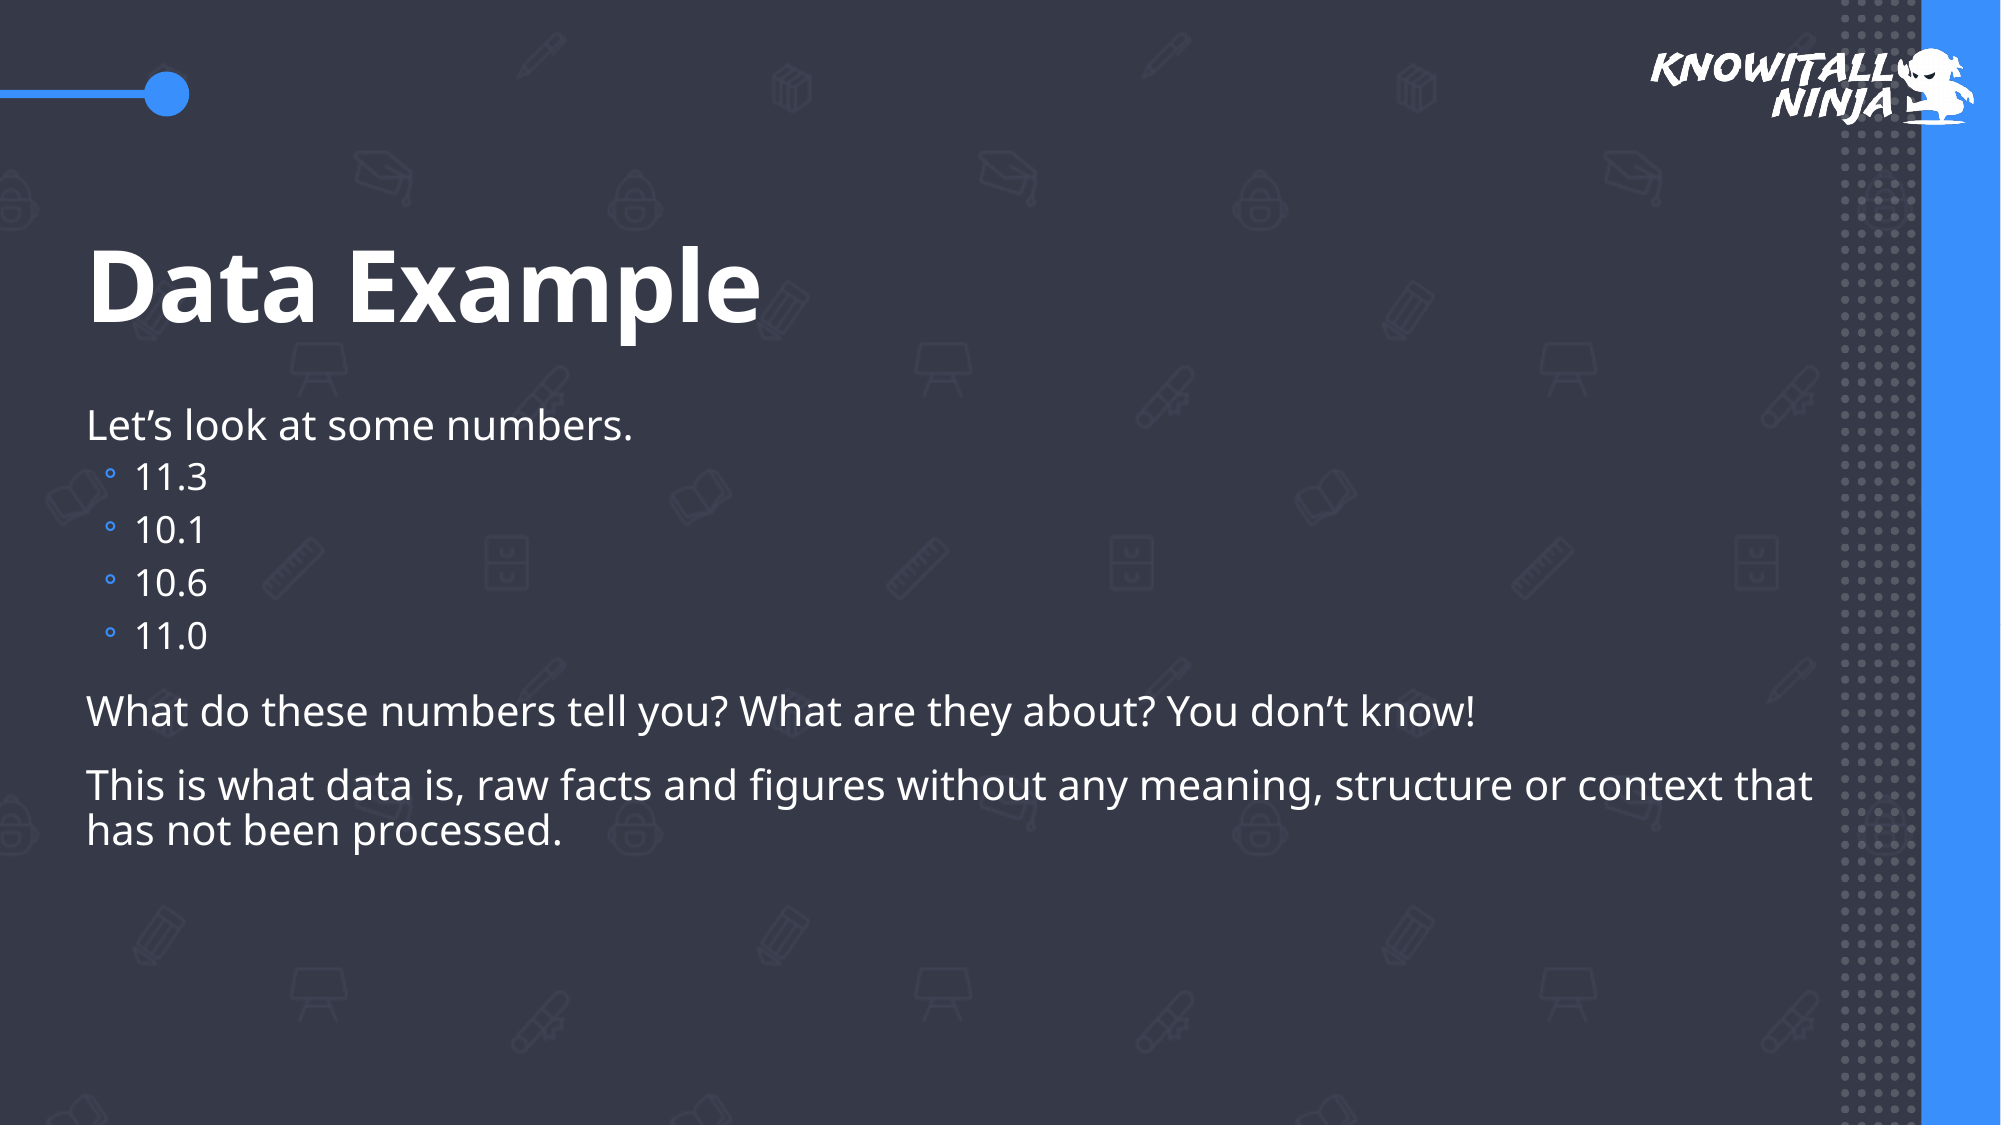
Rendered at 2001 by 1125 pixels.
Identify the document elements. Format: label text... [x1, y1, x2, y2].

picture [0, 0, 1974, 1125]
list Let’s look at some numbers. 11.3 10.1 10.6 11.0 What do these numbers tell you? What are they about? You don’t know! This is what data is, raw facts and figures without any meaning, structure or context that has not been processed. [70, 397, 1825, 1090]
title Data Example [70, 125, 1825, 351]
